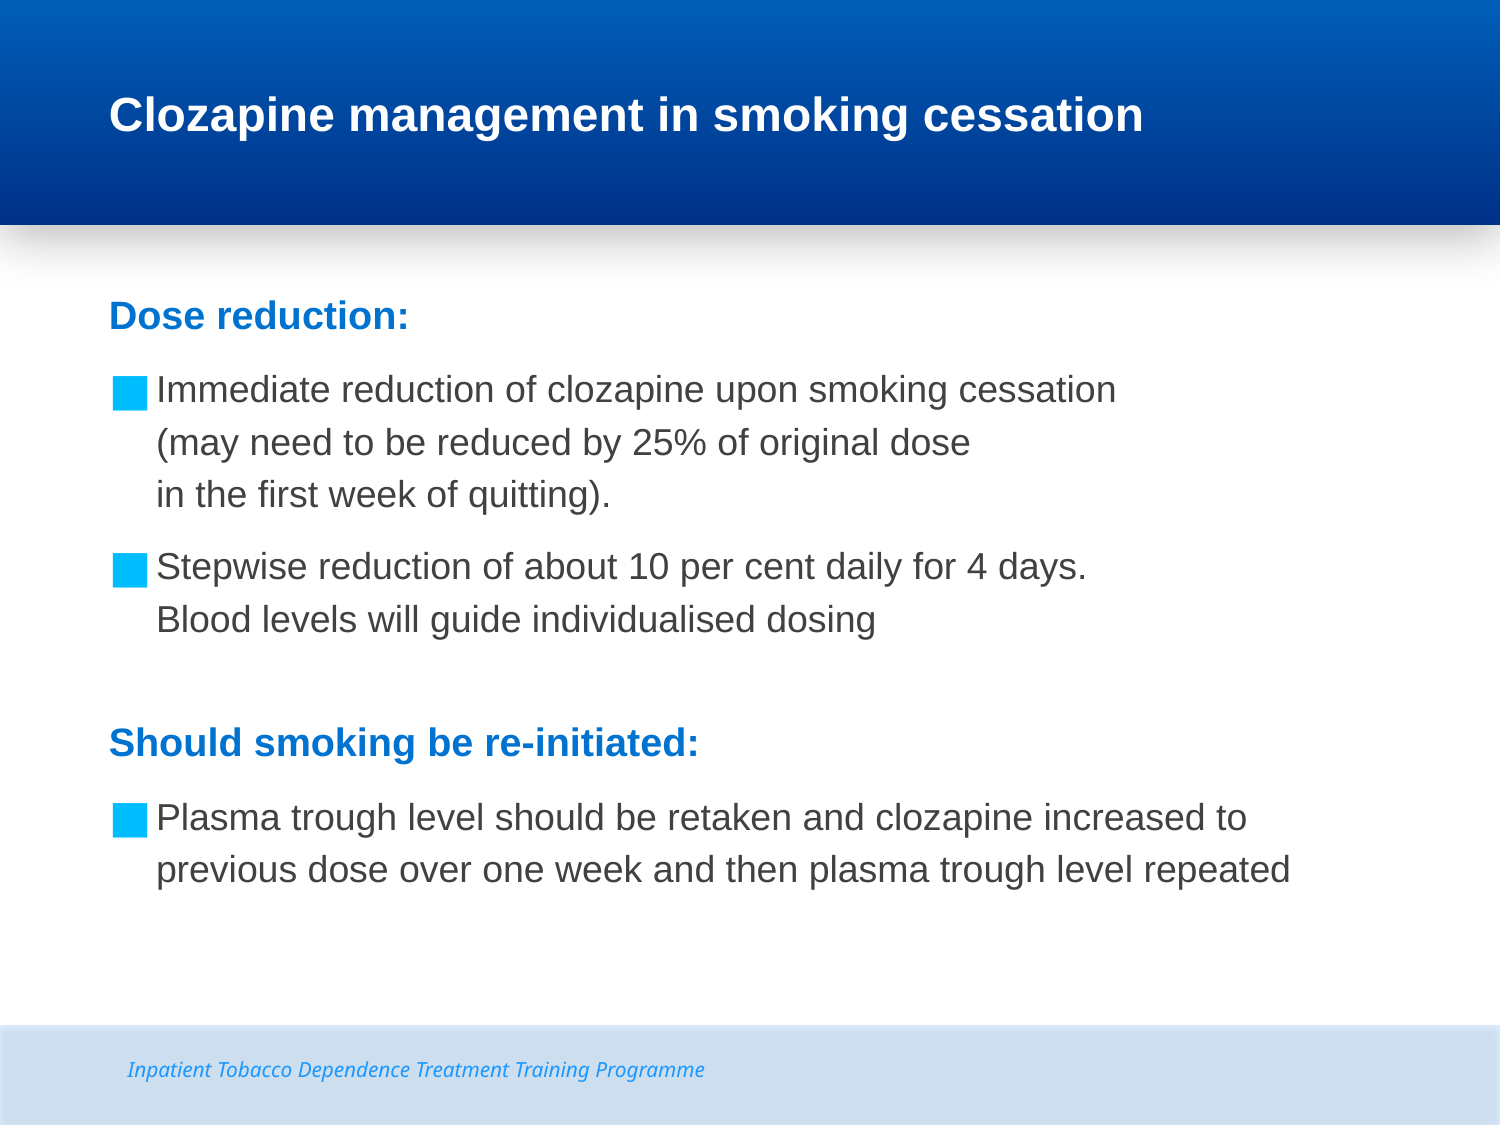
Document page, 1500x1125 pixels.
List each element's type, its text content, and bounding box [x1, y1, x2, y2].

title Clozapine management in smoking cessation [93, 24, 1401, 201]
list Dose reduction: Immediate reduction of clozapine upon smoking cessation (may need to be reduced by 25% of original dose in the first week of quitting). Stepwise reduction of about 10 per cent daily for 4 days. Blood levels will guide individualised dosing Should smoking be re-initiated: Plasma trough level should be retaken and clozapine increased to previous dose over one week and then plasma trough level repeated [93, 277, 1401, 976]
text_box Inpatient Tobacco Dependence Treatment Training Programme [113, 1042, 994, 1096]
